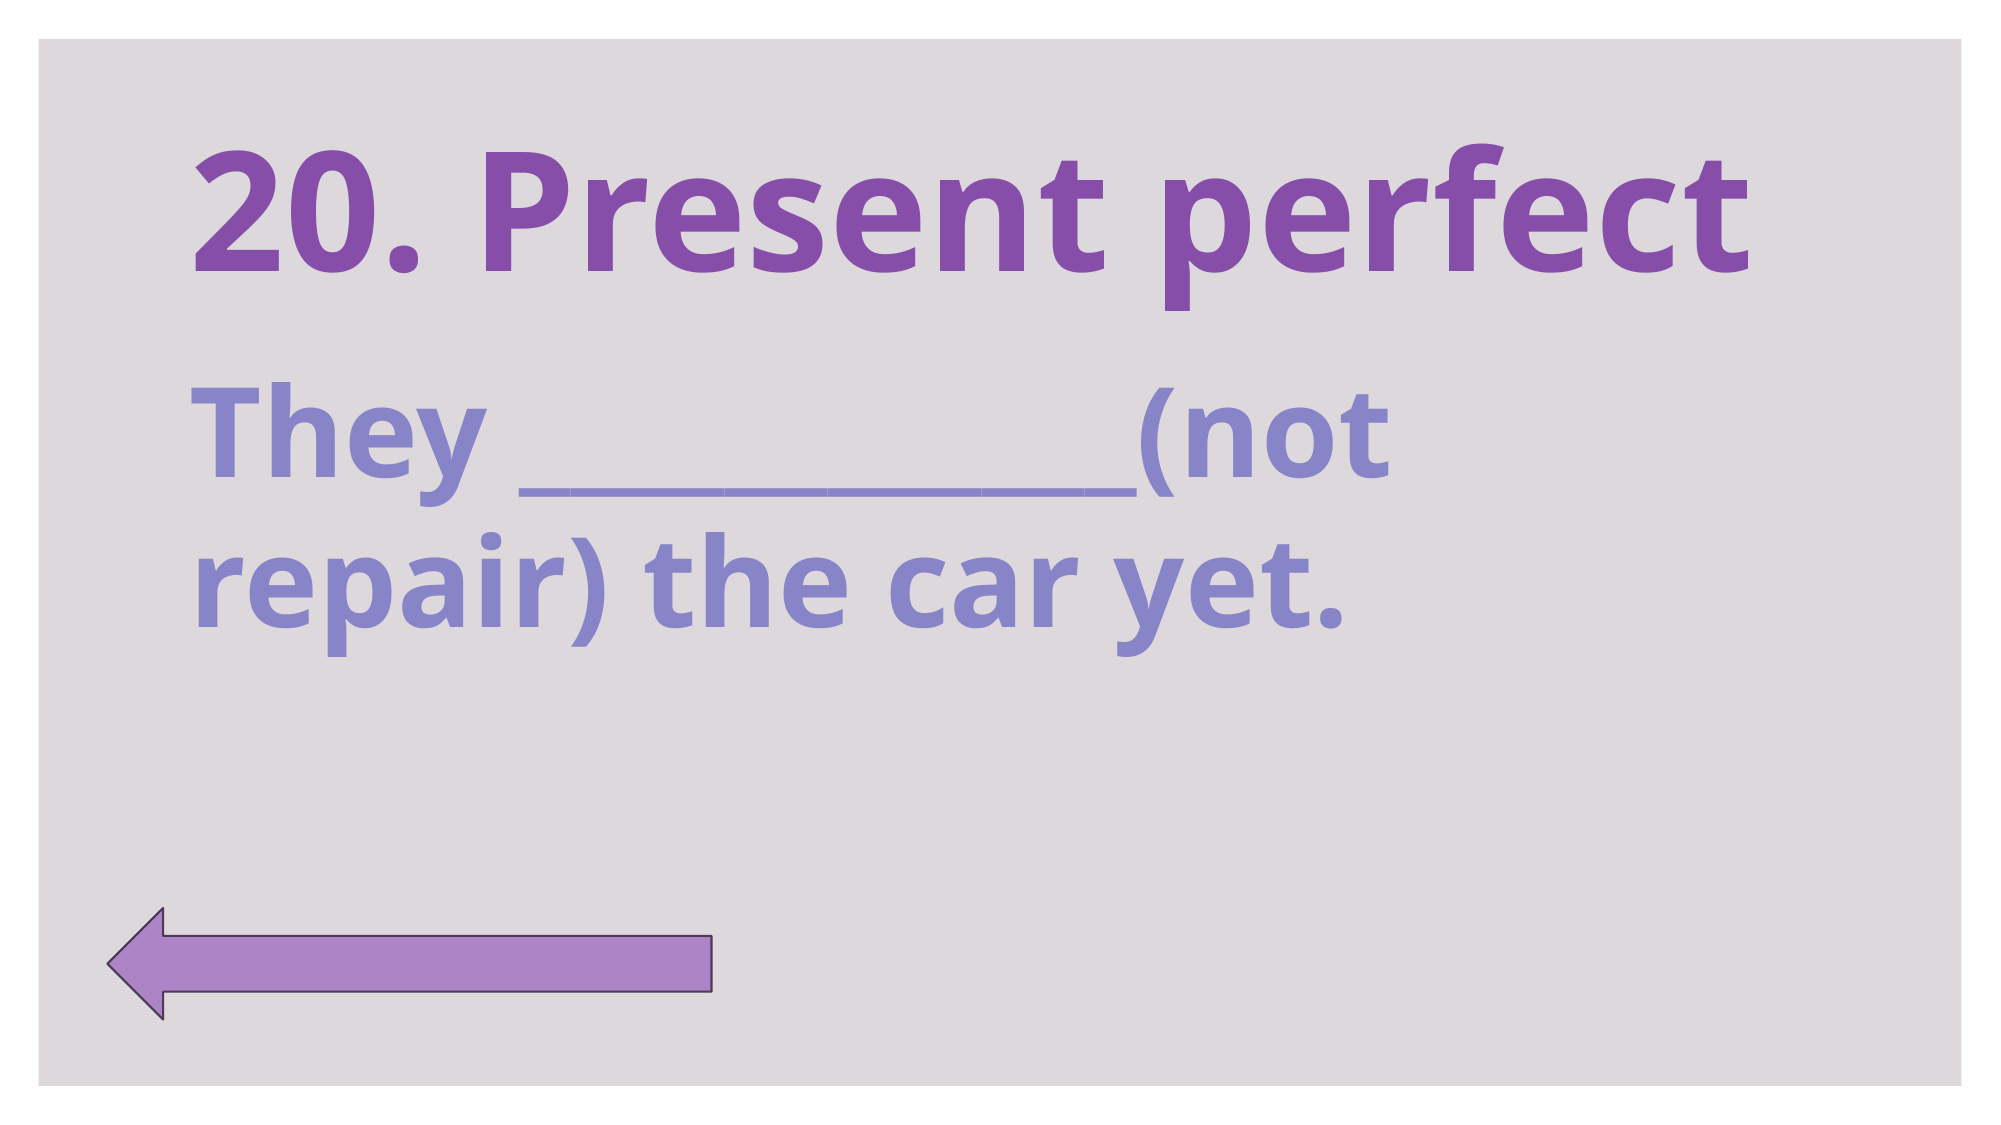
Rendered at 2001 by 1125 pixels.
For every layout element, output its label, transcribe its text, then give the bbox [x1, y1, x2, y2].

text_box [106, 907, 713, 1021]
title 20. Present perfect [174, 105, 1825, 331]
list They ____________(not repair) the car yet. [174, 345, 1825, 990]
